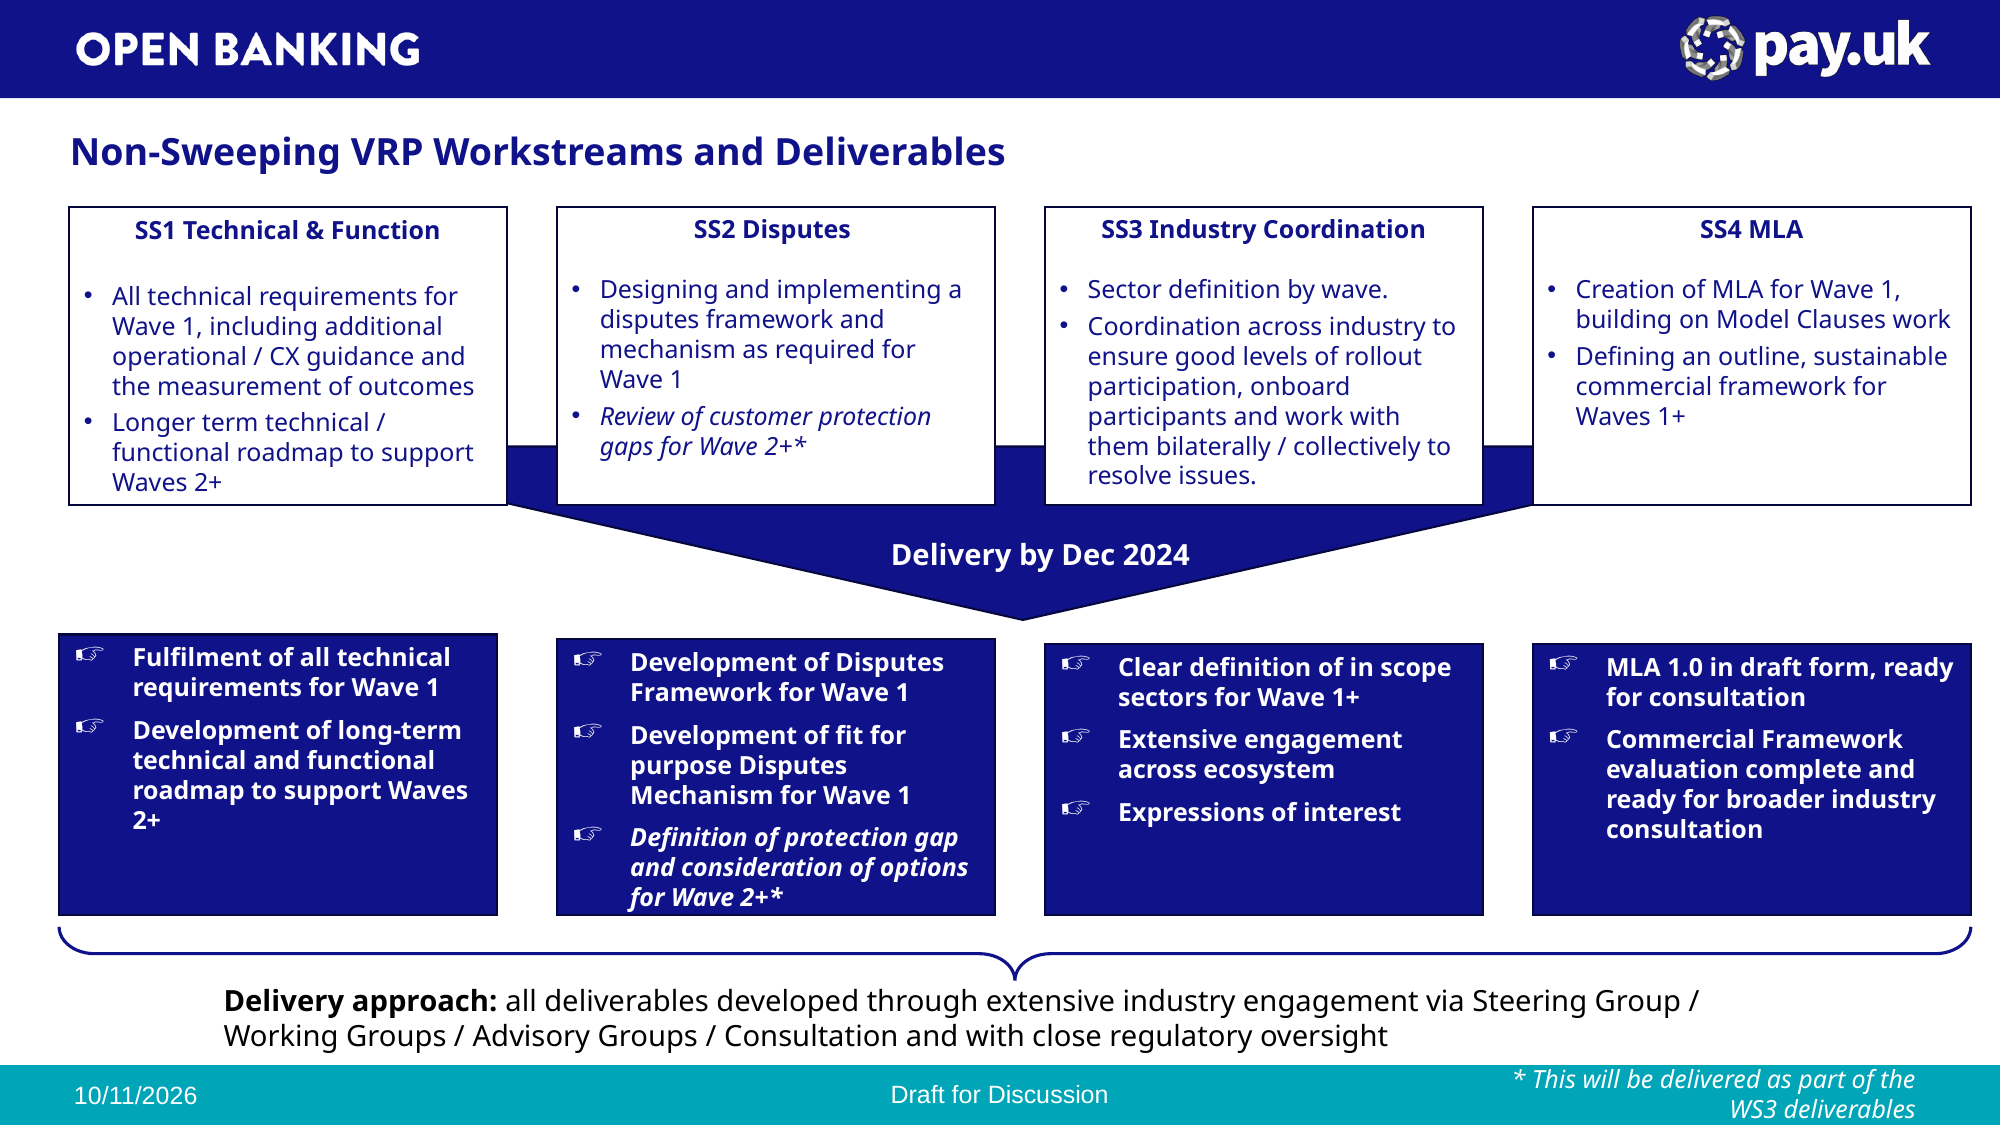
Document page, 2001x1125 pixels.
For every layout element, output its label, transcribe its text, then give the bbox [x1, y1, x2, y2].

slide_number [59, 1065, 509, 1125]
text_box [508, 445, 1532, 622]
text_box MLA 1.0 in draft form, ready for consultation Commercial Framework evaluation complete and ready for broader industry consultation [1532, 643, 1972, 916]
text_box SS3 Industry Coordination Sector definition by wave. Coordination across industry to ensure good levels of rollout participation, onboard participants and work with them bilaterally / collectively to resolve issues. [1044, 206, 1484, 506]
title Non-Sweeping VRP Workstreams and Deliverables [54, 125, 1629, 207]
footer Draft for Discussion [662, 1064, 1338, 1124]
text_box SS4 MLA Creation of MLA for Wave 1, building on Model Clauses work Defining an outline, sustainable commercial framework for Waves 1+ [1532, 206, 1972, 506]
text_box Fulfilment of all technical requirements for Wave 1 Development of long-term technical and functional roadmap to support Waves 2+ [58, 633, 498, 916]
picture [43, 0, 452, 99]
text_box SS2 Disputes Designing and implementing a disputes framework and mechanism as required for Wave 1 Review of customer protection gaps for Wave 2+* [556, 206, 996, 506]
text_box [58, 926, 1972, 981]
text_box SS1 Technical & Function All technical requirements for Wave 1, including additional operational / CX guidance and the measurement of outcomes Longer term technical / functional roadmap to support Waves 2+ [68, 206, 508, 506]
text_box Development of Disputes Framework for Wave 1 Development of fit for purpose Disputes Mechanism for Wave 1 Definition of protection gap and consideration of options for Wave 2+* [556, 638, 996, 916]
text_box Delivery by Dec 2024 [876, 528, 1206, 579]
text_box Clear definition of in scope sectors for Wave 1+ Extensive engagement across ecosystem Expressions of interest [1044, 643, 1484, 916]
slide_number * This will be delivered as part of the WS3 deliverables [1482, 1064, 1932, 1124]
text_box Delivery approach: all deliverables developed through extensive industry engagement via Steering Group / Working Groups / Advisory Groups / Consultation and with close regulatory oversight [208, 974, 1838, 1060]
picture [1670, 1, 1939, 87]
